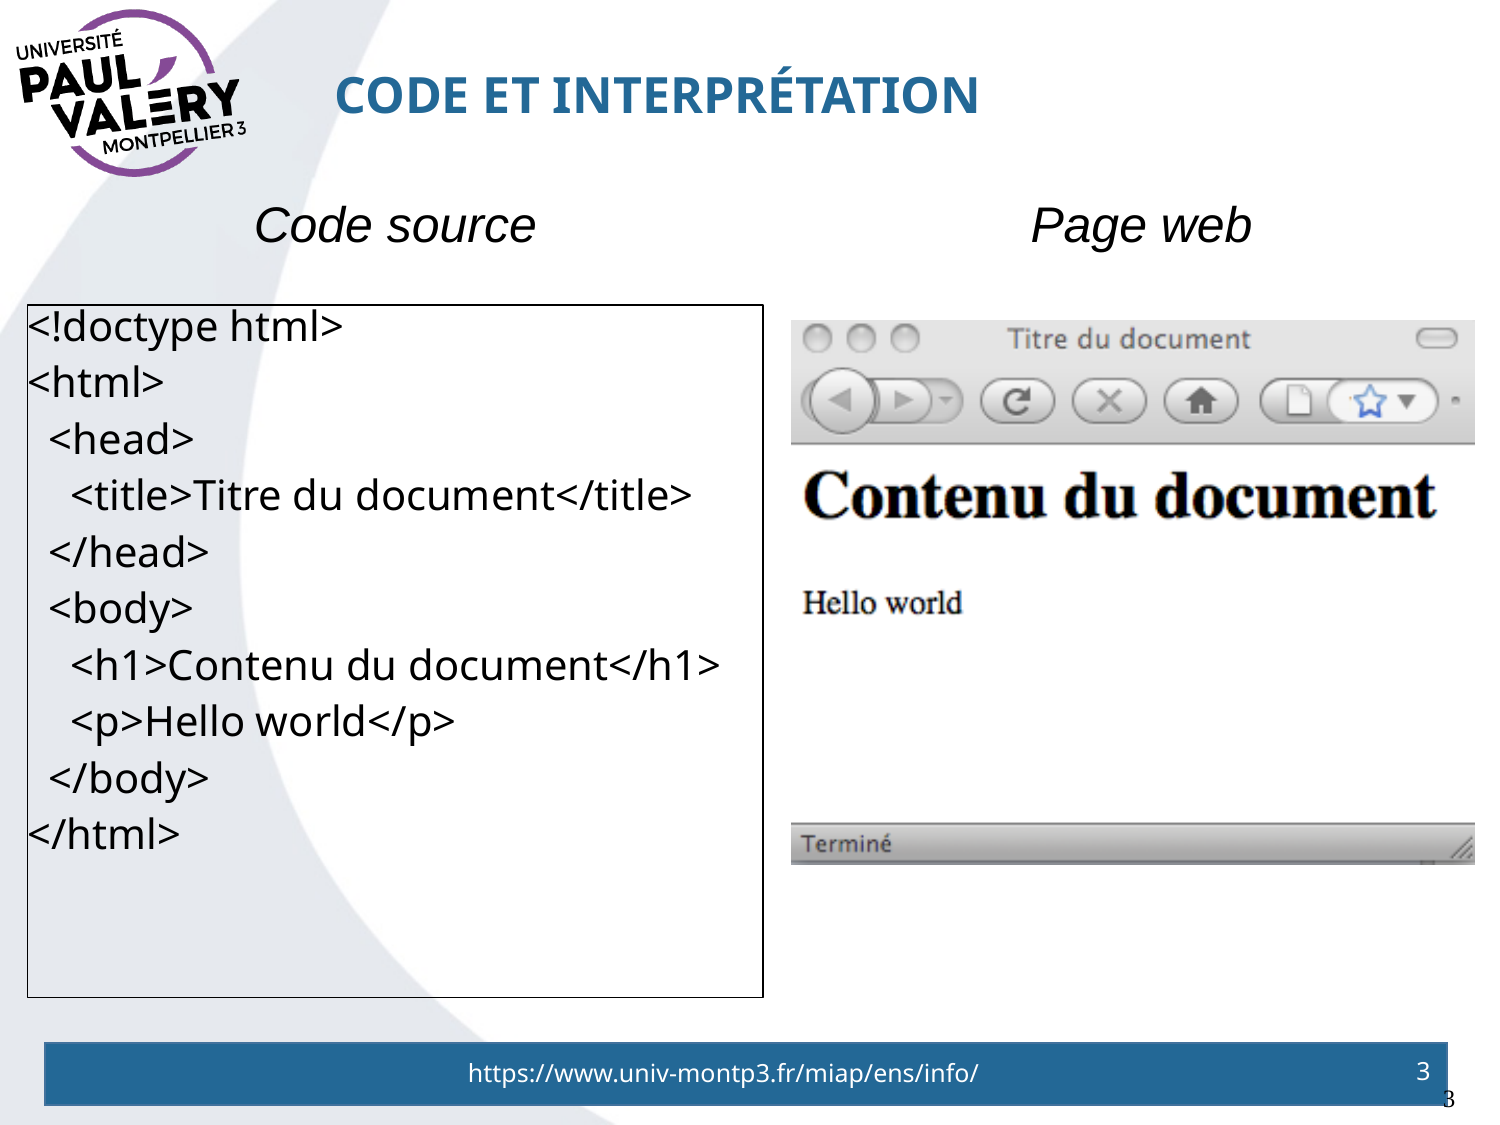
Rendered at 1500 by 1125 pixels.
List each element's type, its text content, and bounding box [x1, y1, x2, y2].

title Code et interprétation [319, 28, 1446, 168]
slide_number 3 [1107, 1042, 1446, 1103]
text_box 3 [1132, 1067, 1471, 1125]
text_box <!doctype html> <html> <head> <title>Titre du document</title> </head> <body> <h1>Contenu du document</h1> <p>Hello world</p> </body> </html> [27, 305, 764, 998]
text_box Page web [846, 185, 1437, 260]
text_box Code source [110, 185, 680, 260]
footer https://www.univ-montp3.fr/miap/ens/info/ [444, 1042, 1004, 1103]
picture [0, 0, 1500, 1125]
